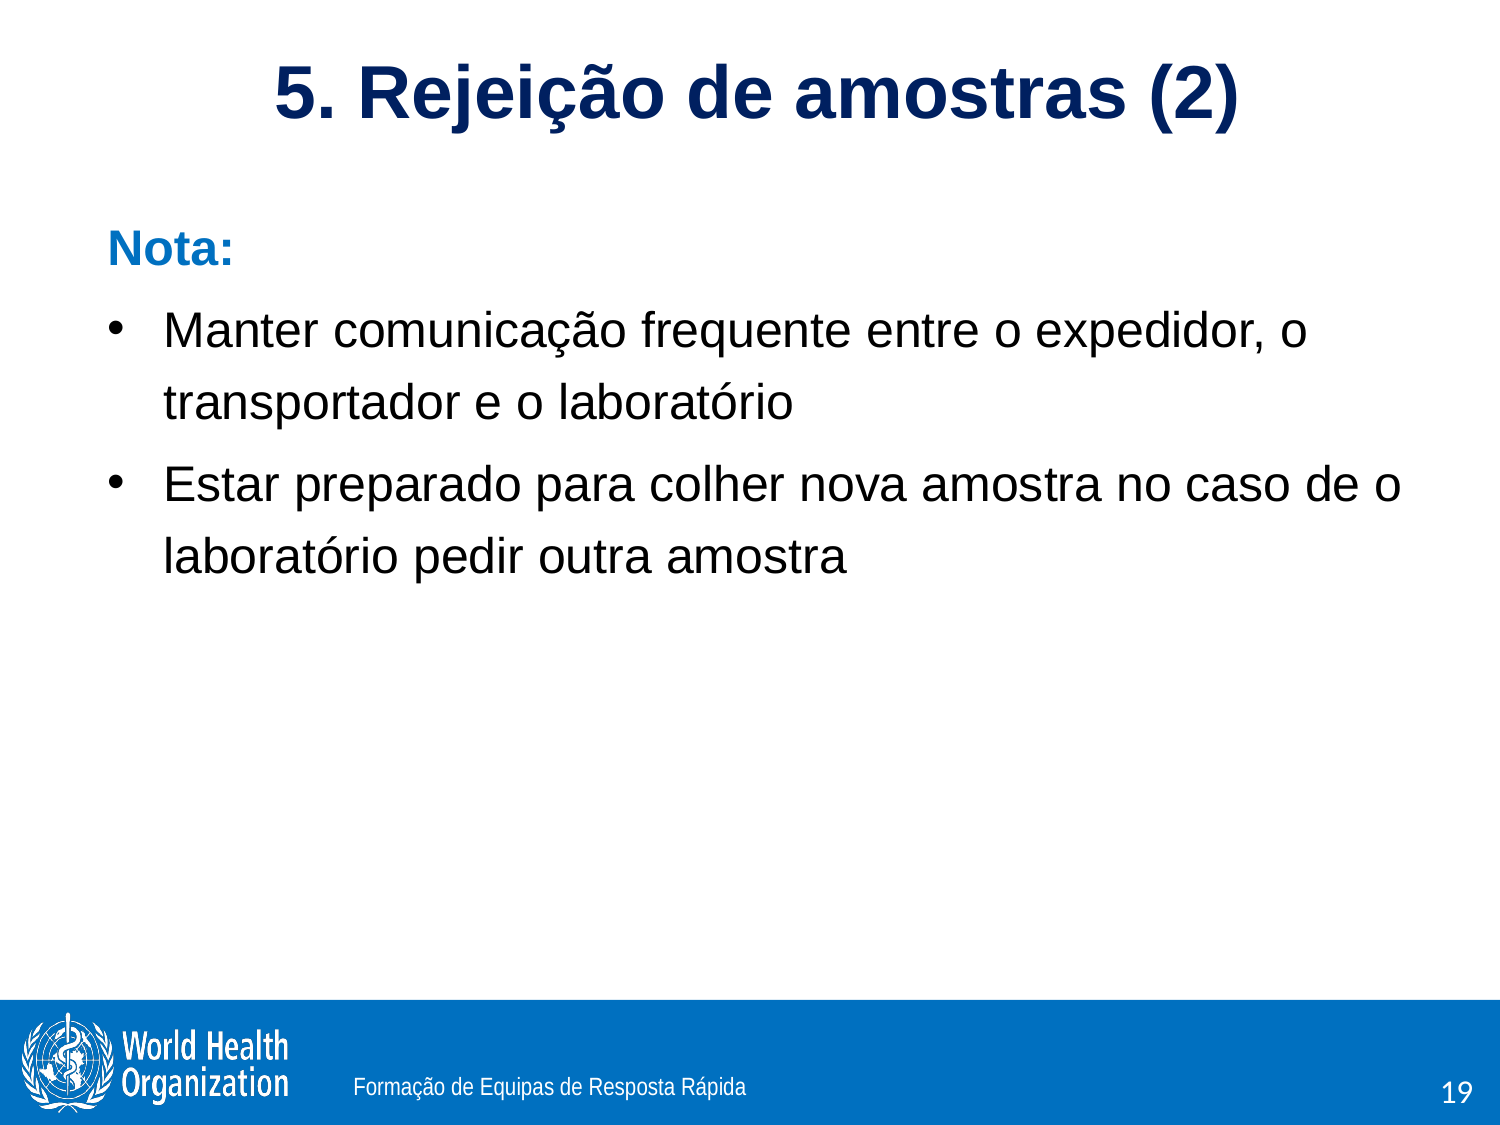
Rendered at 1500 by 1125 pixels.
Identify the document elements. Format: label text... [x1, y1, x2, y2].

title 5. Rejeição de amostras (2) [82, 0, 1433, 183]
picture [21, 1012, 288, 1113]
text_box Nota: Manter comunicação frequente entre o expedidor, o transportador e o laboratório Estar preparado para colher nova amostra no caso de o laboratório pedir outra amostra [92, 208, 1424, 965]
